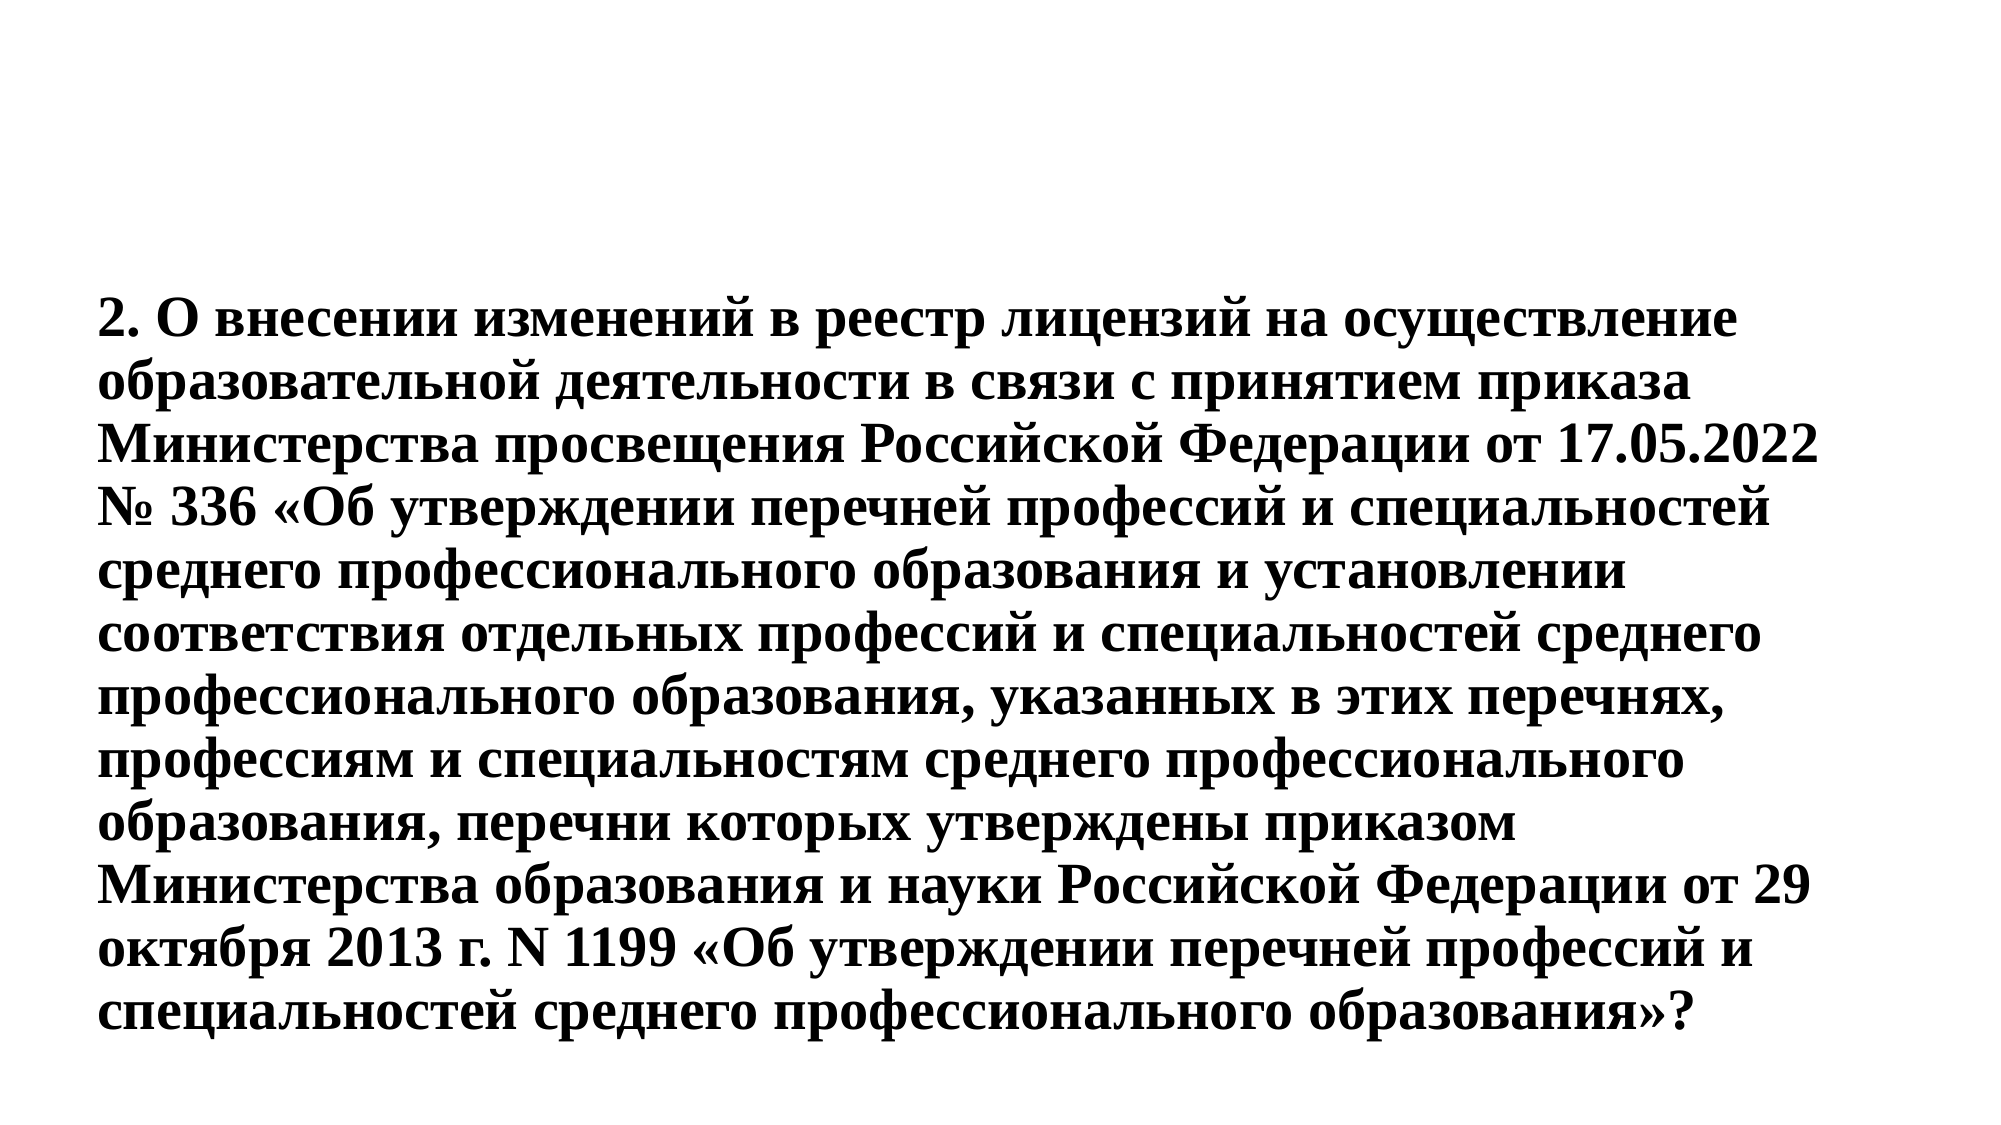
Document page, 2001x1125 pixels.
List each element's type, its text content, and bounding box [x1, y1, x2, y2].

title 2. О внесении изменений в реестр лицензий на осуществление образовательной деятельности в связи с принятием приказа Министерства просвещения Российской Федерации от 17.05.2022 № 336 «Об утверждении перечней профессий и специальностей среднего профессионального образования и установлении соответствия отдельных профессий и специальностей среднего профессионального образования, указанных в этих перечнях, профессиям и специальностям среднего профессионального образования, перечни которых утверждены приказом Министерства образования и науки Российской Федерации от 29 октября 2013 г. N 1199 «Об утверждении перечней профессий и специальностей среднего профессионального образования»? [82, 263, 1907, 1065]
